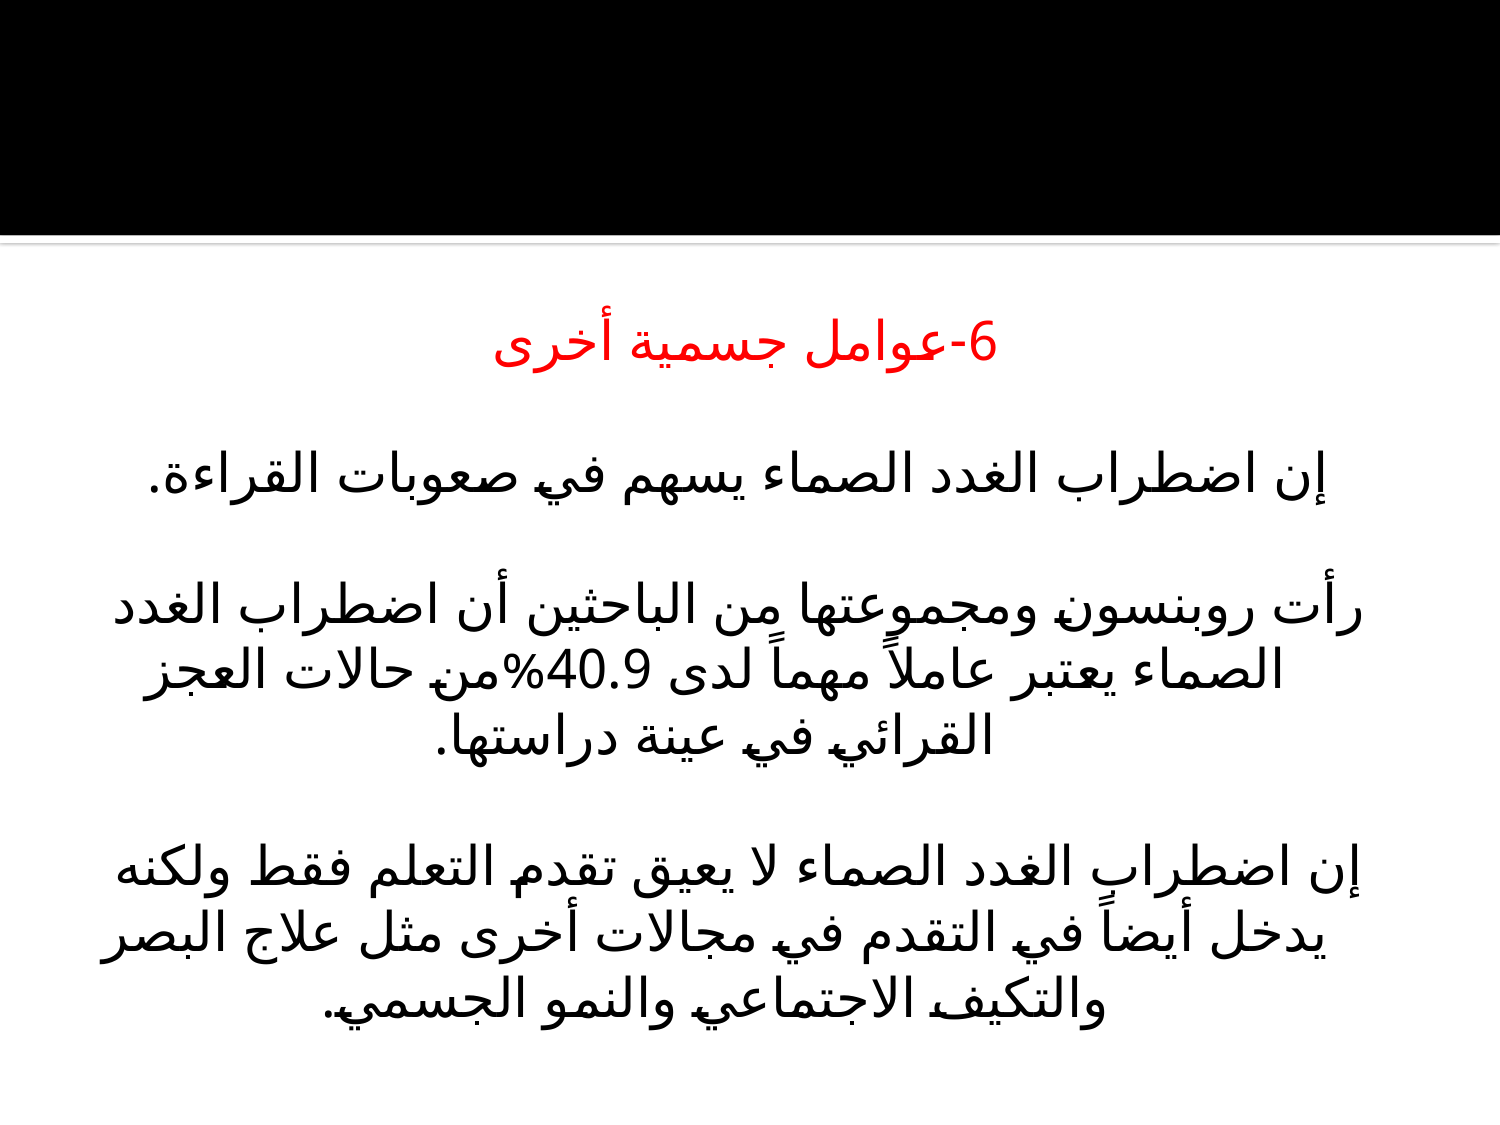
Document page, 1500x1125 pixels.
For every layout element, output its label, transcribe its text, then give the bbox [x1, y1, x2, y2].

list 6-عوامل جسمية أخرى إن اضطراب الغدد الصماء يسهم في صعوبات القراءة. رأت روبنسون ومجموعتها من الباحثين أن اضطراب الغدد الصماء يعتبر عاملاً مهماً لدى 40.9%من حالات العجز القرائي في عينة دراستها. إن اضطراب الغدد الصماء لا يعيق تقدم التعلم فقط ولكنه يدخل أيضاً في التقدم في مجالات أخرى مثل علاج البصر والتكيف الاجتماعي والنمو الجسمي. [75, 291, 1425, 1050]
